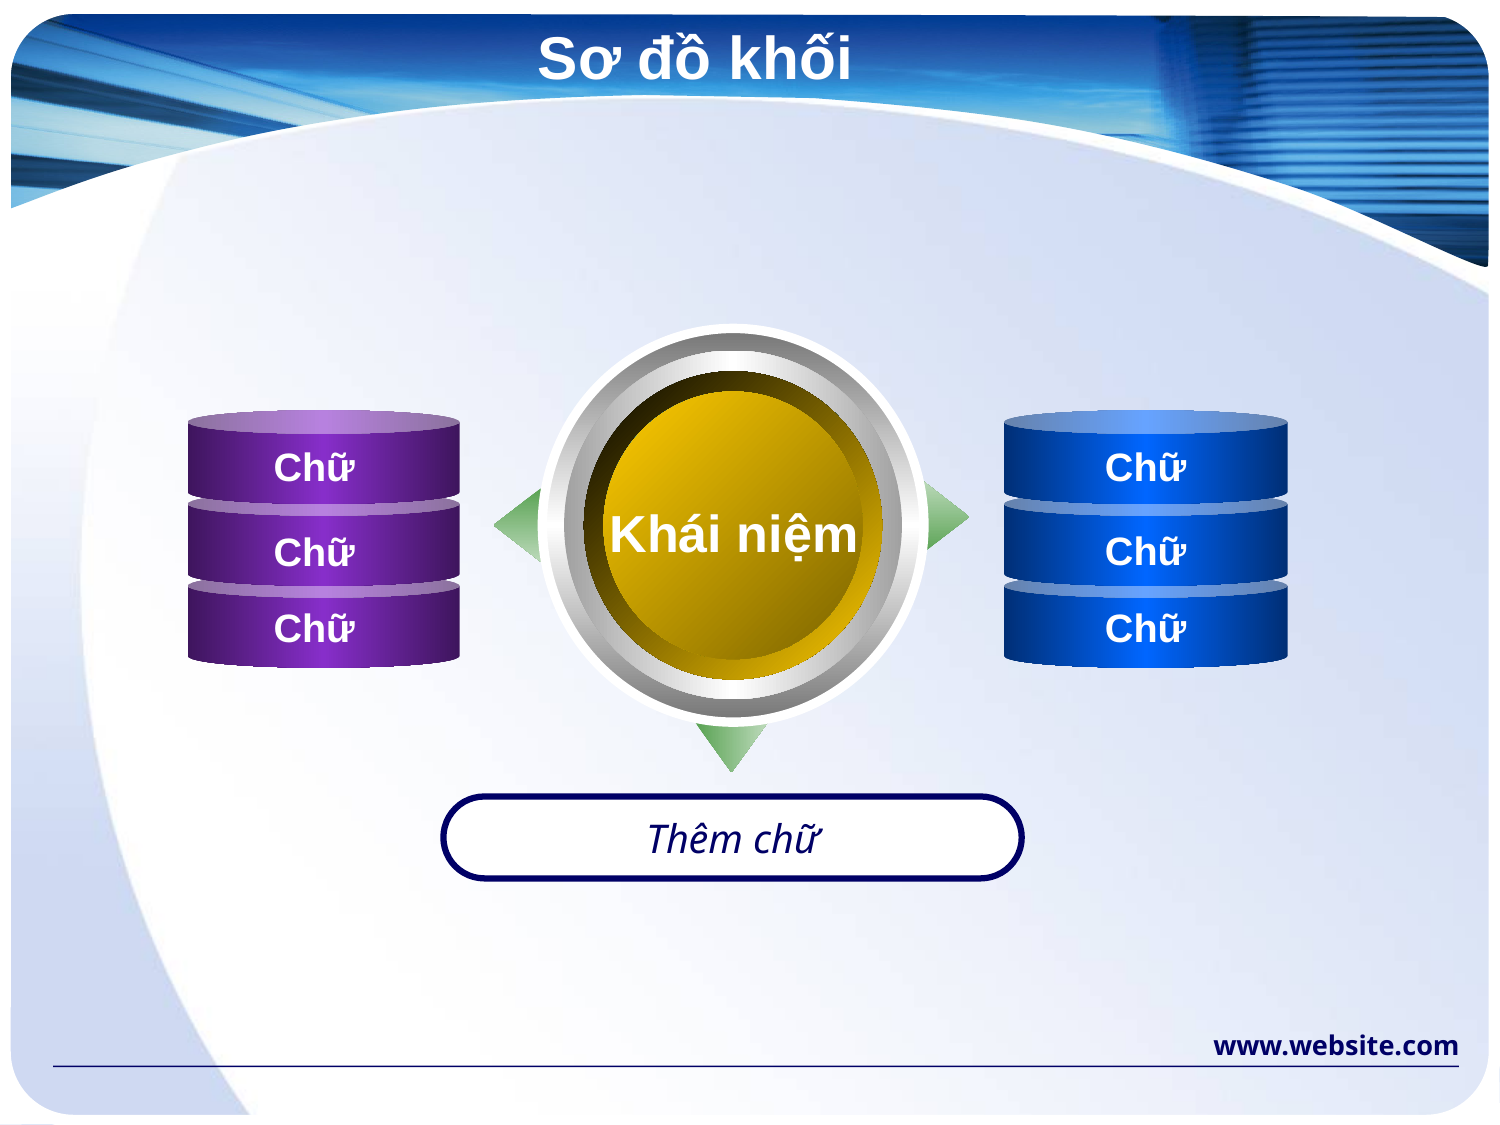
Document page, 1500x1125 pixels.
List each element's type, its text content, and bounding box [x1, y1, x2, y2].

title Sơ đồ khối [89, 8, 1302, 102]
footer www.website.com [999, 1020, 1476, 1073]
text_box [187, 328, 1288, 879]
picture [11, 14, 1488, 1114]
